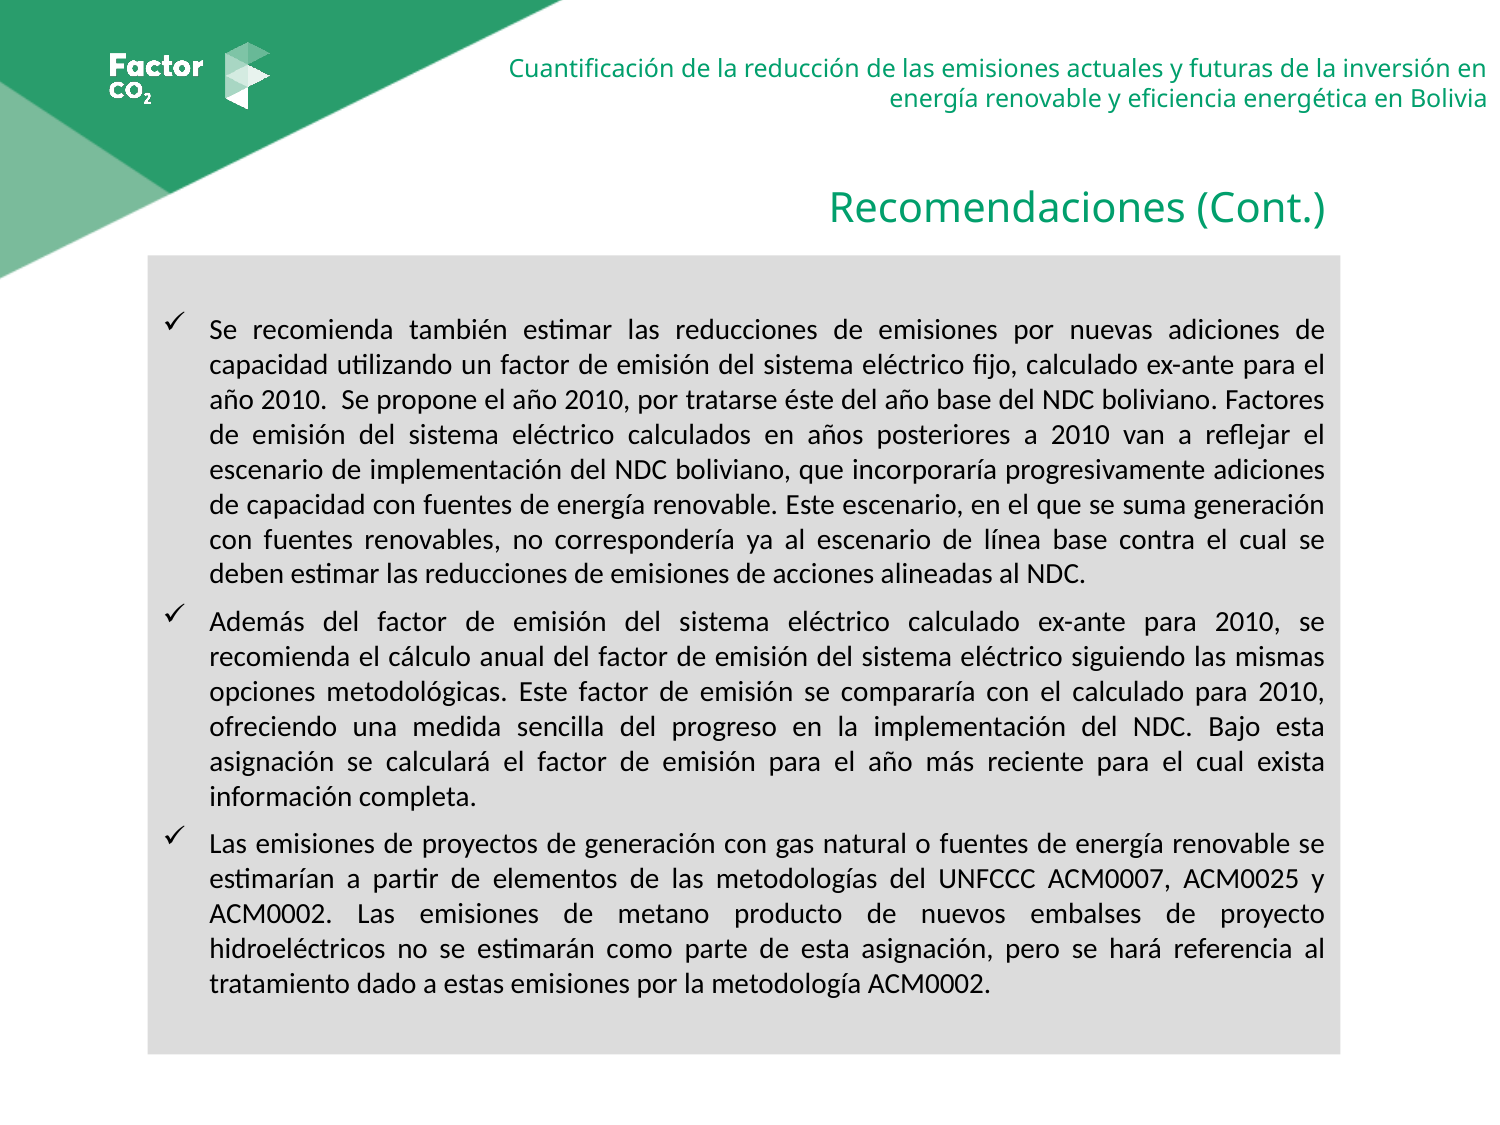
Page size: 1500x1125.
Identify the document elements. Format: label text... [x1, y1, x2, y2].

text_box [0, 0, 1500, 75]
text_box Recomendaciones (Cont.) [430, 172, 1341, 238]
picture [0, 75, 1500, 1125]
text_box Se recomienda también estimar las reducciones de emisiones por nuevas adiciones de capacidad utilizando un factor de emisión del sistema eléctrico fijo, calculado ex-ante para el año 2010. Se propone el año 2010, por tratarse éste del año base del NDC boliviano. Factores de emisión del sistema eléctrico calculados en años posteriores a 2010 van a reflejar el escenario de implementación del NDC boliviano, que incorporaría progresivamente adiciones de capacidad con fuentes de energía renovable. Este escenario, en el que se suma generación con fuentes renovables, no correspondería ya al escenario de línea base contra el cual se deben estimar las reducciones de emisiones de acciones alineadas al NDC. Además del factor de emisión del sistema eléctrico calculado ex-ante para 2010, se recomienda el cálculo anual del factor de emisión del sistema eléctrico siguiendo las mismas opciones metodológicas. Este factor de emisión se compararía con el calculado para 2010, ofreciendo una medida sencilla del progreso en la implementación del NDC. Bajo esta asignación se calculará el factor de emisión para el año más reciente para el cual exista información completa. Las emisiones de proyectos de generación con gas natural o fuentes de energía renovable se estimarían a partir de elementos de las metodologías del UNFCCC ACM0007, ACM0025 y ACM0002. Las emisiones de metano producto de nuevos embalses de proyecto hidroeléctricos no se estimarán como parte de esta asignación, pero se hará referencia al tratamiento dado a estas emisiones por la metodología ACM0002. [147, 255, 1341, 1055]
